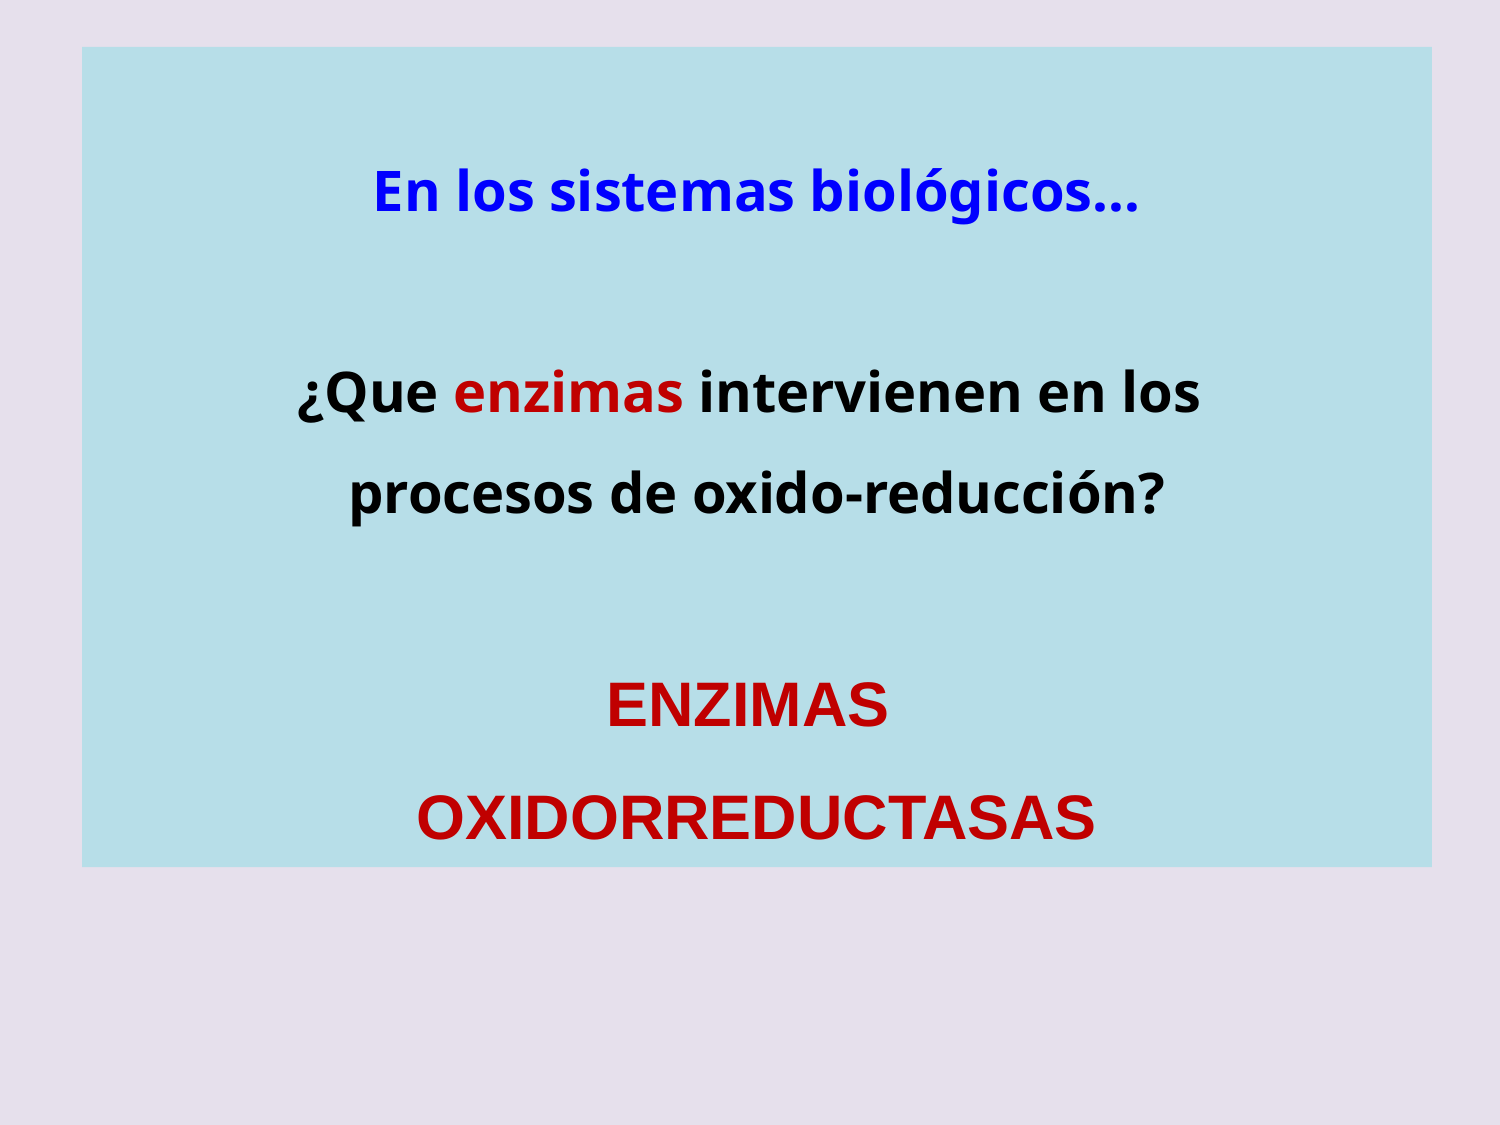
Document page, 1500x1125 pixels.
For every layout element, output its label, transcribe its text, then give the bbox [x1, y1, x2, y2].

list En los sistemas biológicos… ¿Que enzimas intervienen en los procesos de oxido-reducción? ENZIMAS OXIDORREDUCTASAS [82, 46, 1432, 868]
